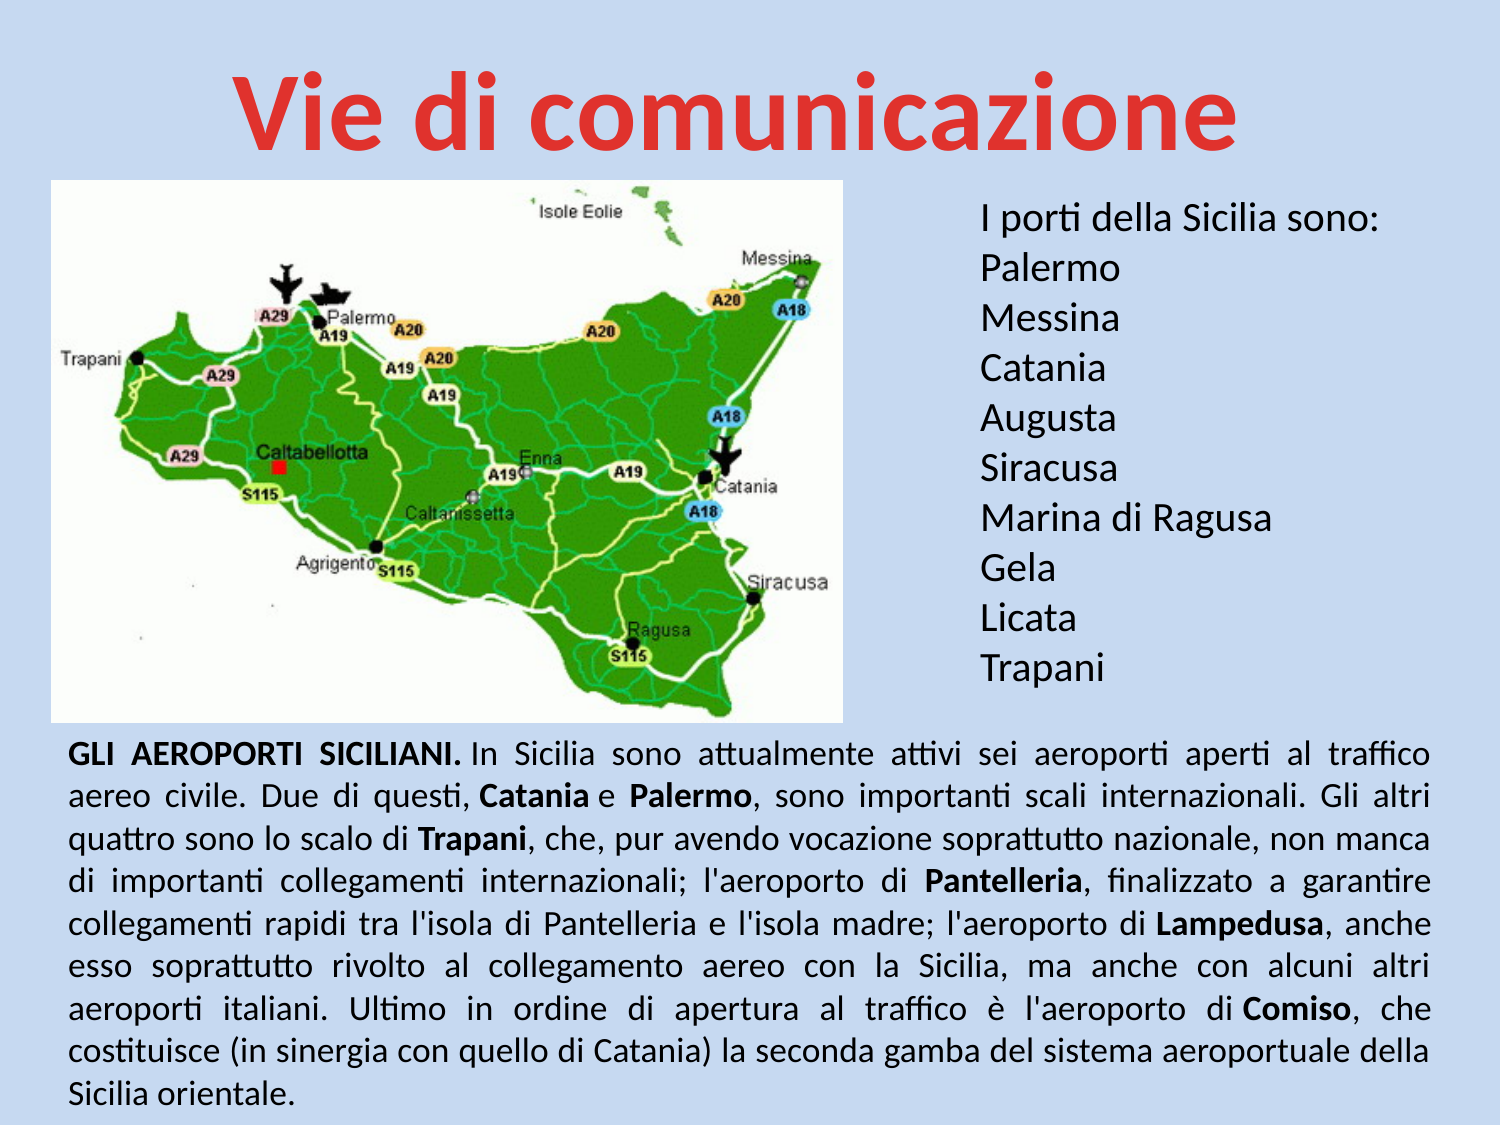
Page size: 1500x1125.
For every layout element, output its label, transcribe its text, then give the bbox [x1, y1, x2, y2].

text_box I porti della Sicilia sono: Palermo Messina Catania Augusta Siracusa Marina di Ragusa Gela Licata Trapani [965, 182, 1438, 698]
text_box GLI AEROPORTI SICILIANI. In Sicilia sono attualmente attivi sei aeroporti aperti al traffico aereo civile. Due di questi, Catania e Palermo, sono importanti scali internazionali. Gli altri quattro sono lo scalo di Trapani, che, pur avendo vocazione soprattutto nazionale, non manca di importanti collegamenti internazionali; l'aeroporto di Pantelleria, finalizzato a garantire collegamenti rapidi tra l'isola di Pantelleria e l'isola madre; l'aeroporto di Lampedusa, anche esso soprattutto rivolto al collegamento aereo con la Sicilia, ma anche con alcuni altri aeroporti italiani. Ultimo in ordine di apertura al traffico è l'aeroporto di Comiso, che costituisce (in sinergia con quello di Catania) la seconda gamba del sistema aeroportuale della Sicilia orientale. [53, 722, 1447, 1120]
picture [50, 180, 843, 723]
text_box Vie di comunicazione [217, 30, 1283, 181]
